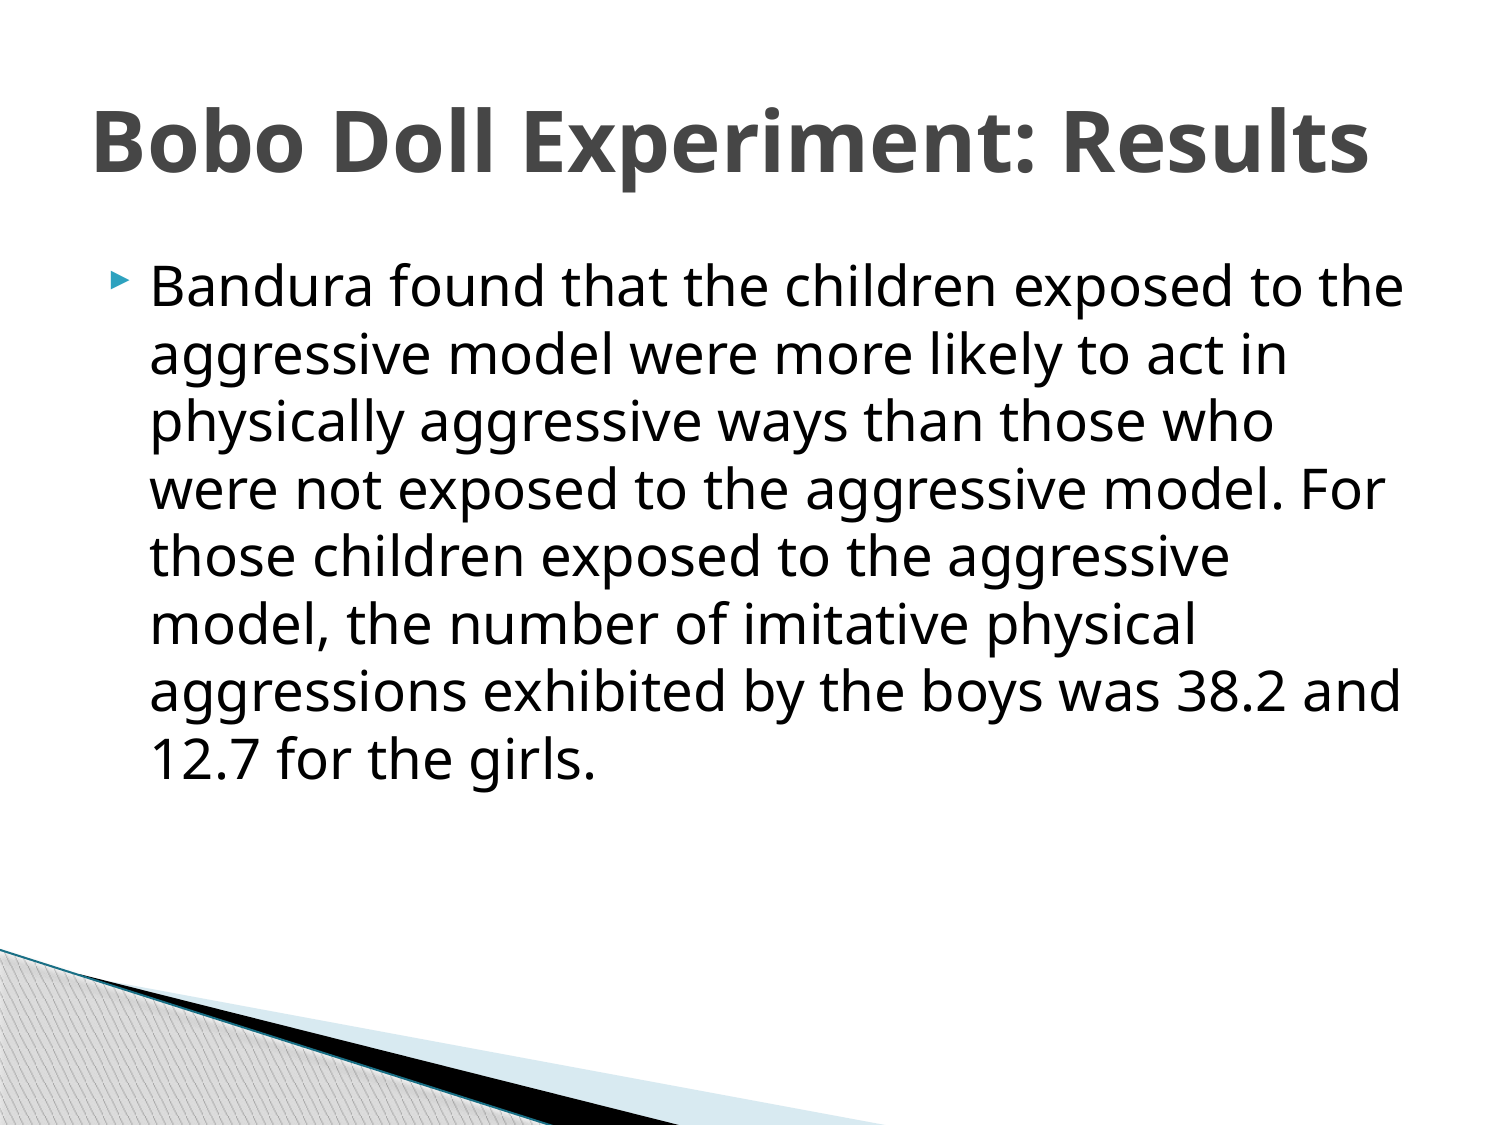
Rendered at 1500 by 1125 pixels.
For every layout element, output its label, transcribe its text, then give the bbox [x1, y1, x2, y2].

title Bobo Doll Experiment: Results [75, 45, 1425, 233]
list Bandura found that the children exposed to the aggressive model were more likely to act in physically aggressive ways than those who were not exposed to the aggressive model. For those children exposed to the aggressive model, the number of imitative physical aggressions exhibited by the boys was 38.2 and 12.7 for the girls. [75, 243, 1425, 986]
